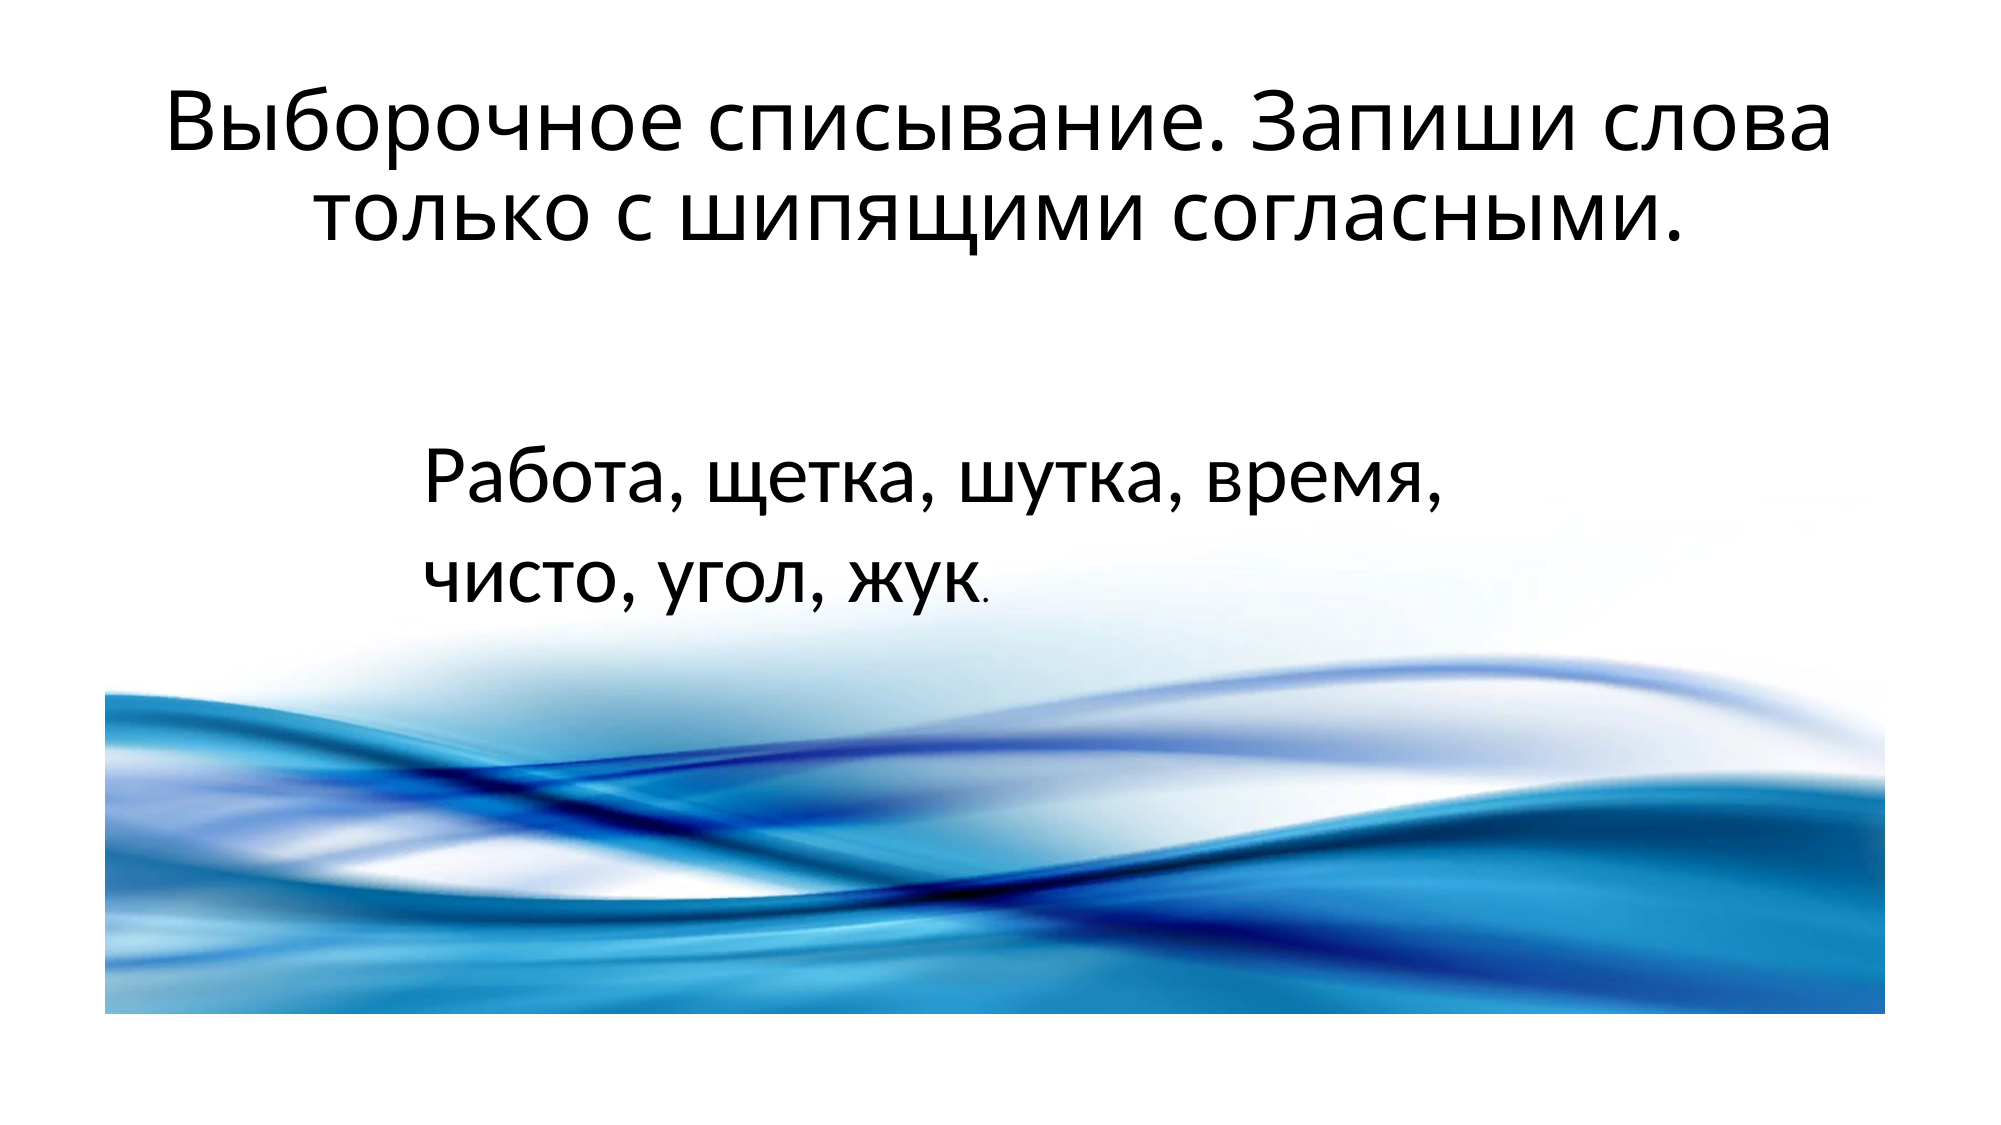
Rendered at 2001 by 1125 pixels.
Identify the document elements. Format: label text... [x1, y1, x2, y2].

title Выборочное списывание. Запиши слова только с шипящими согласными. [137, 59, 1863, 278]
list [105, 299, 1885, 1014]
